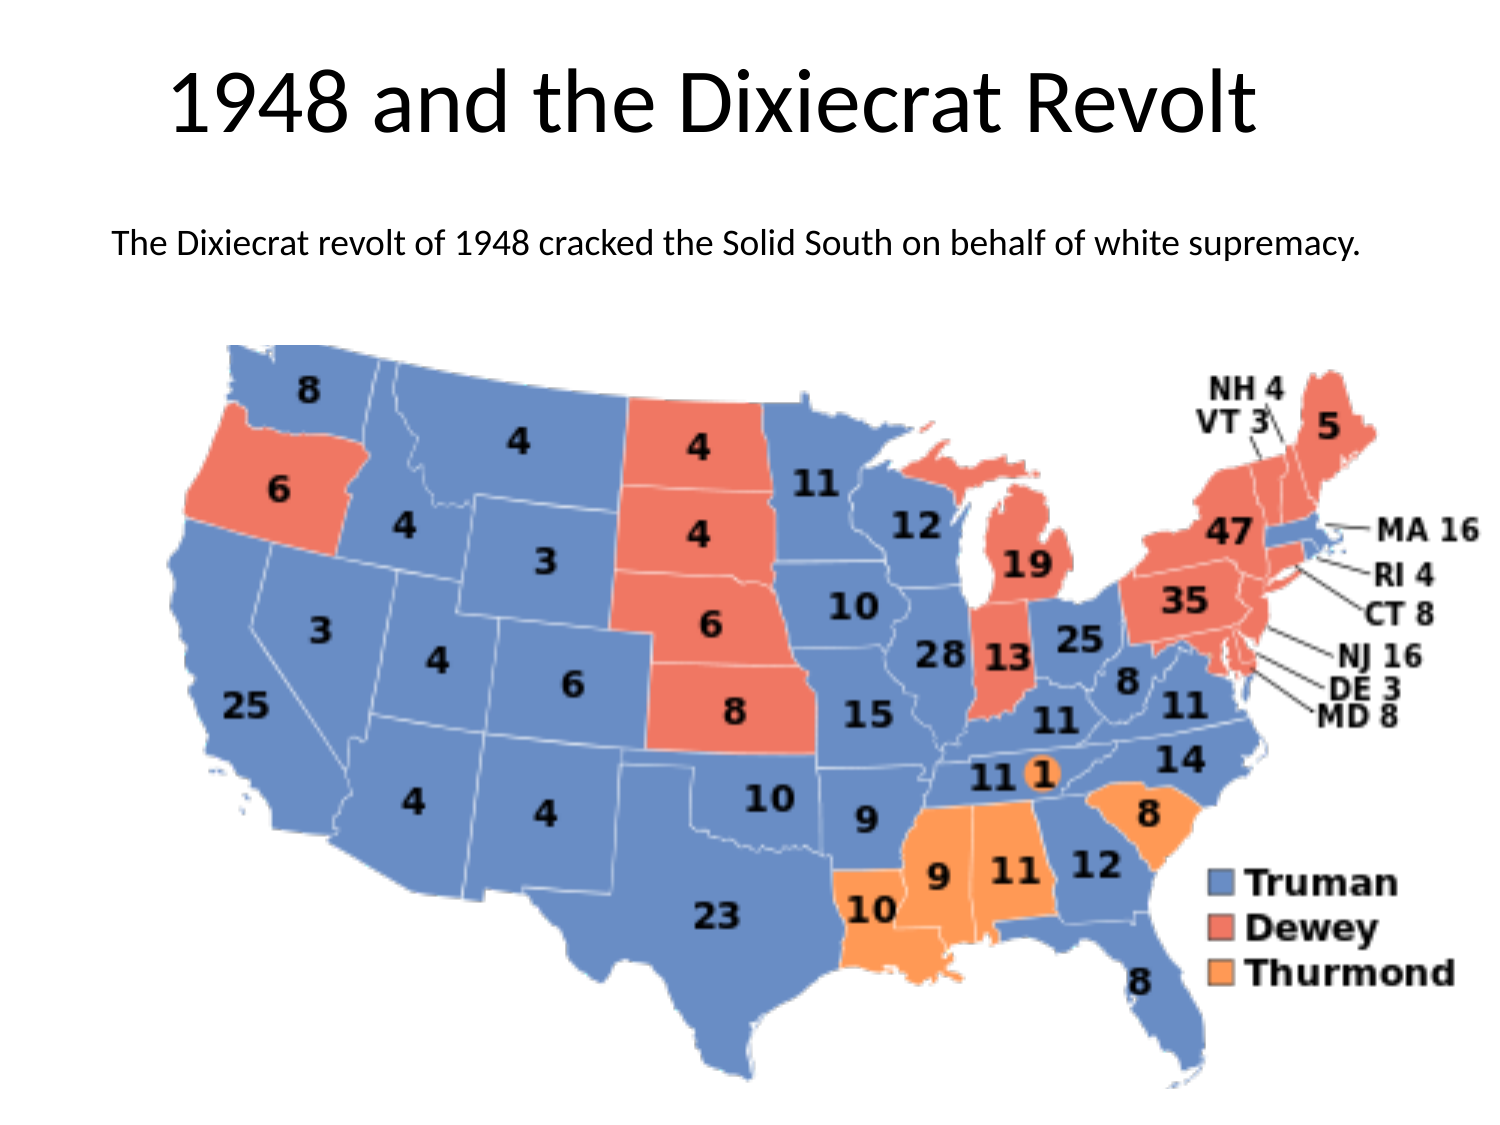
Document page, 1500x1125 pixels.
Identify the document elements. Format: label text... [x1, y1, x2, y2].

title 1948 and the Dixiecrat Revolt [0, 0, 1425, 193]
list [149, 345, 1500, 1089]
text_box The Dixiecrat revolt of 1948 cracked the Solid South on behalf of white supremacy. [96, 210, 1378, 271]
